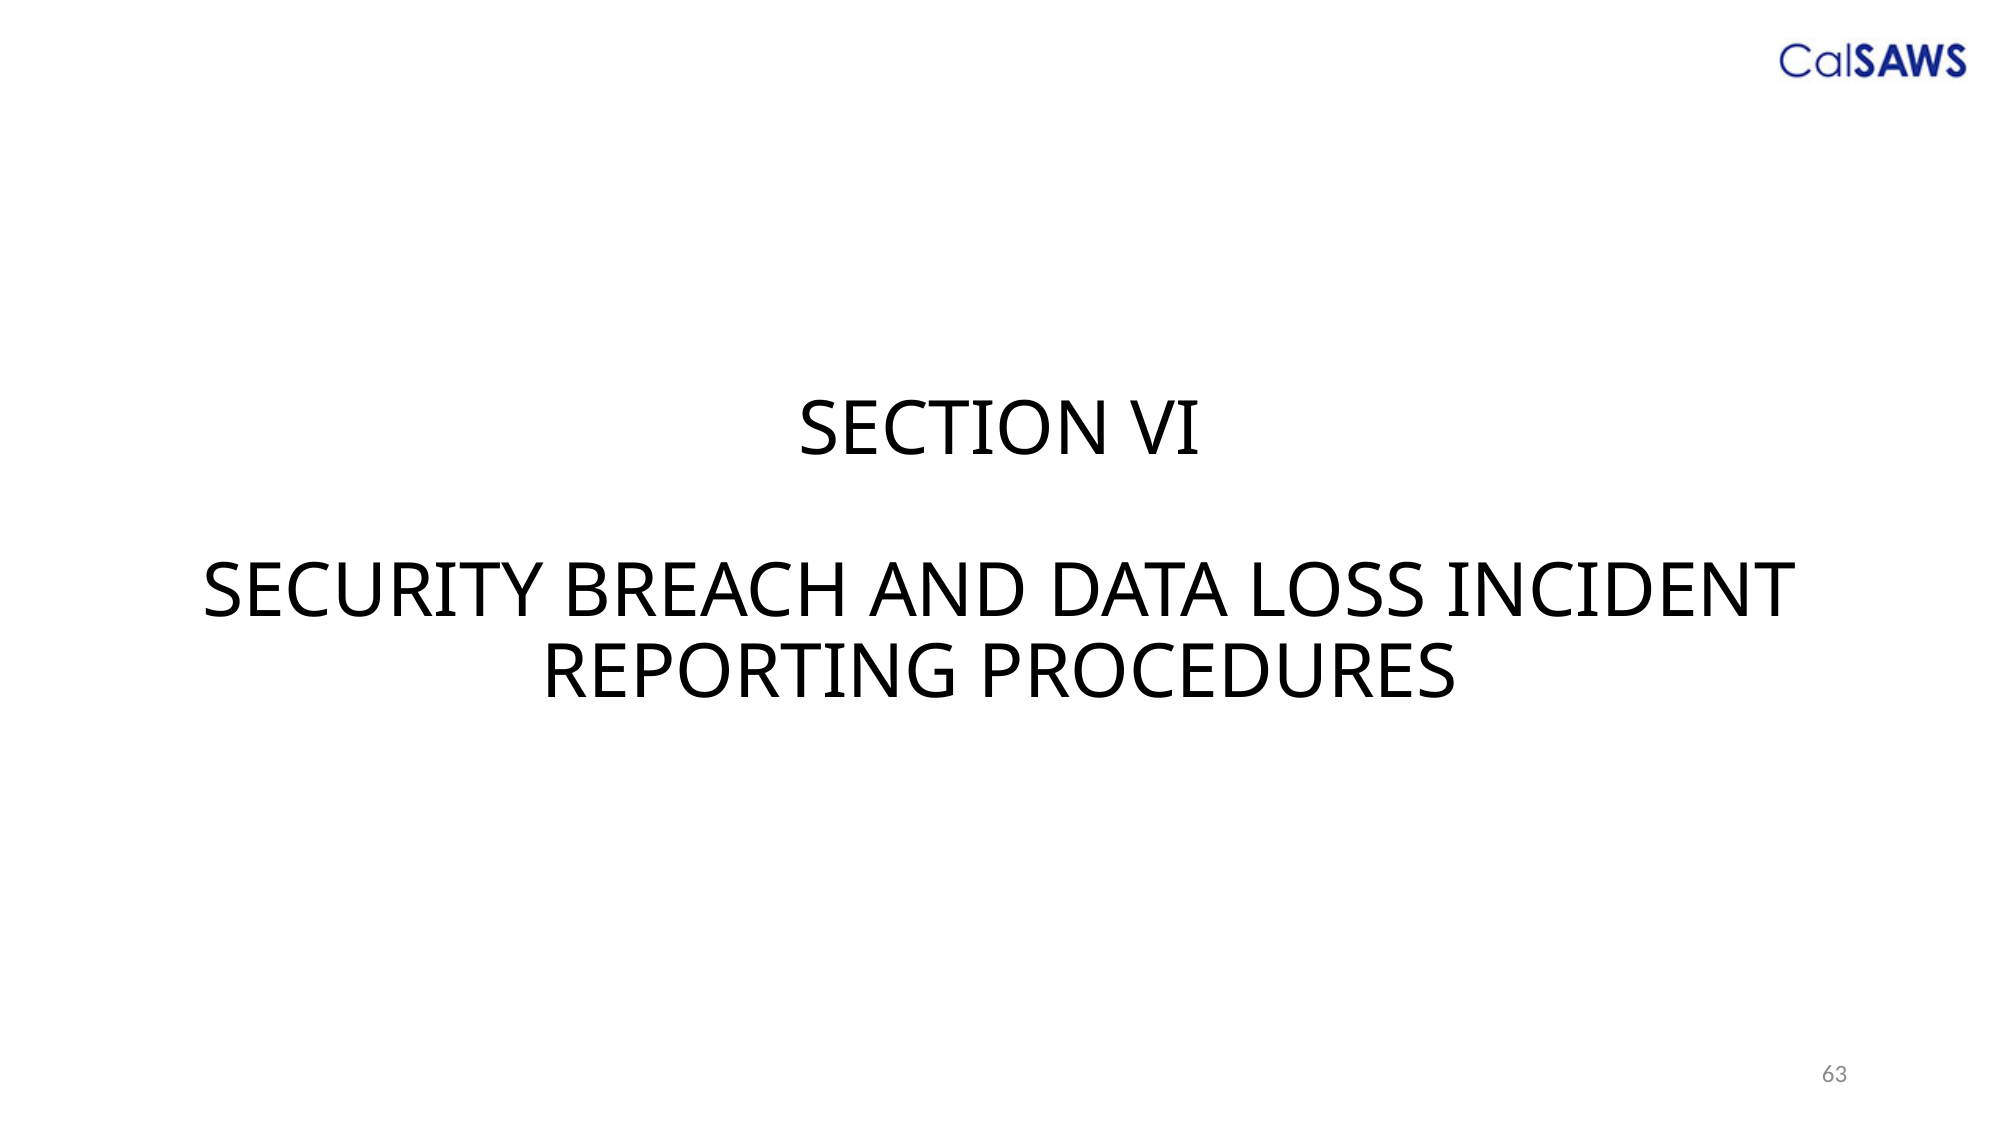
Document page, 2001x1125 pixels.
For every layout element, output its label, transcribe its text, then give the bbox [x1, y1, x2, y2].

slide_number 63 [1412, 1042, 1863, 1103]
title SECTION VI SECURITY BREACH AND DATA LOSS INCIDENT REPORTING PROCEDURES [142, 340, 1858, 722]
picture [1779, 37, 1968, 83]
